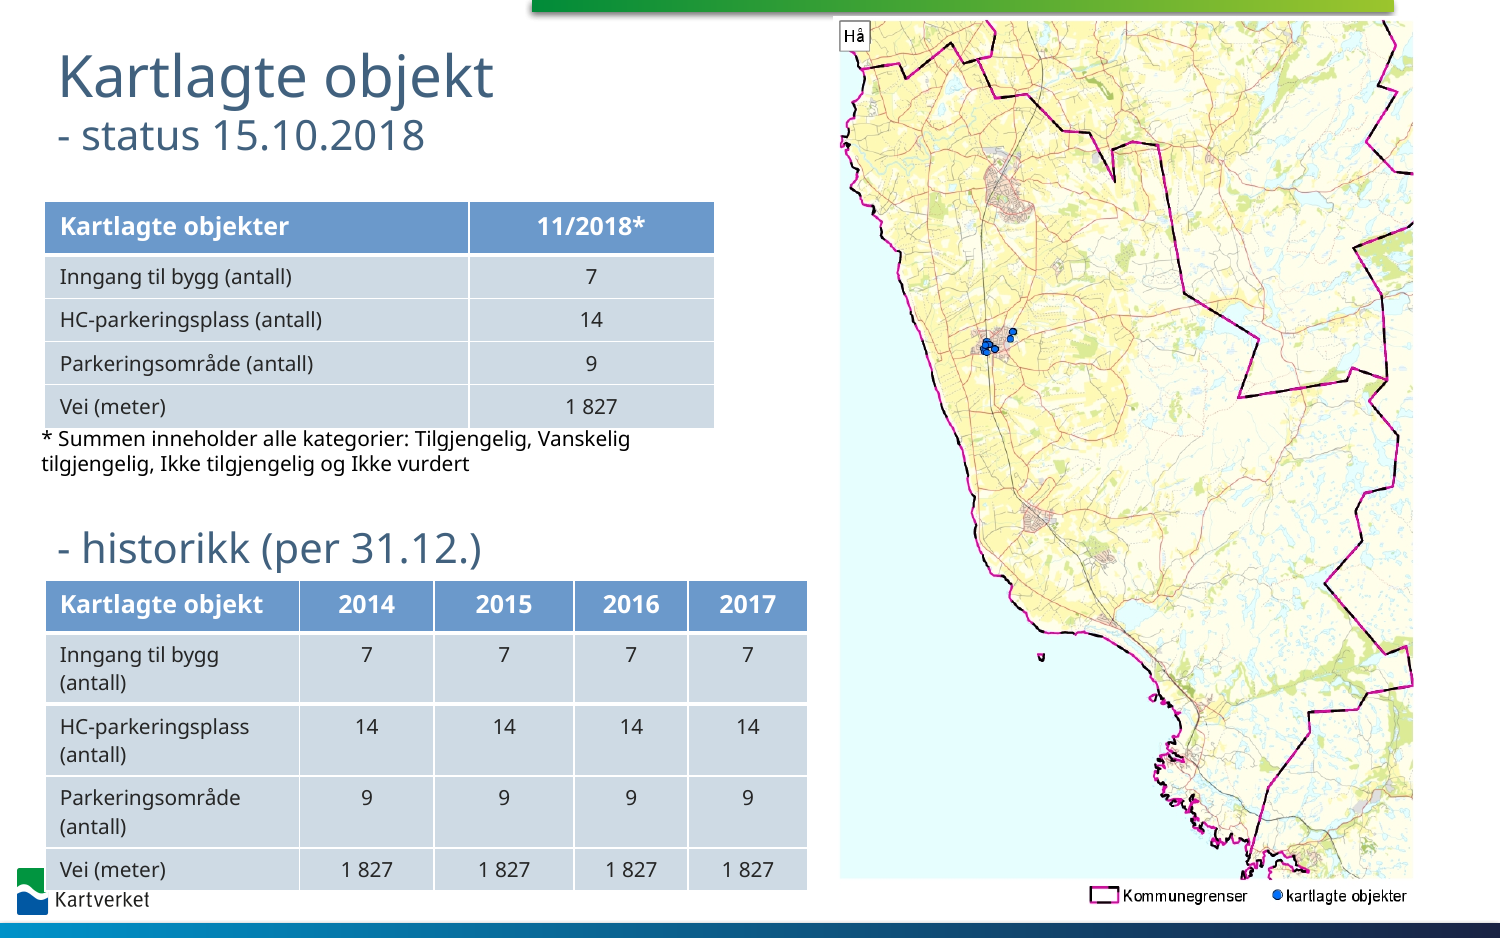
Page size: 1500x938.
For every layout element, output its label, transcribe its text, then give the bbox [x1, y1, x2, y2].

table_cell 1 827 [689, 849, 807, 890]
text_box * Summen inneholder alle kategorier: Tilgjengelig, Vanskelig tilgjengelig, Ikke tilgjengelig og Ikke vurdert [26, 417, 711, 483]
table_cell 14 [435, 706, 573, 775]
table_header 2015 [435, 581, 573, 631]
table_header 2014 [300, 581, 433, 631]
table_cell Vei (meter) [46, 849, 299, 890]
table_cell 7 [689, 635, 807, 702]
table_cell 14 [575, 706, 687, 775]
table_cell 1 827 [435, 849, 573, 890]
table_header 2016 [575, 581, 687, 631]
table_cell Parkeringsområde (antall) [45, 342, 468, 384]
table_cell HC-parkeringsplass (antall) [46, 706, 299, 775]
table_cell 1 827 [470, 385, 714, 428]
table_cell 14 [689, 706, 807, 775]
table_cell Inngang til bygg (antall) [45, 257, 468, 298]
table_cell 1 827 [300, 849, 433, 890]
table_cell Inngang til bygg (antall) [46, 635, 299, 702]
table_cell 9 [300, 777, 433, 847]
table_header Kartlagte objekt [46, 581, 299, 631]
table_cell 14 [300, 706, 433, 775]
table_header 11/2018* [470, 202, 714, 253]
table_cell 7 [575, 635, 687, 702]
table_cell 14 [470, 299, 714, 341]
table_cell Vei (meter) [45, 385, 468, 417]
picture [833, 16, 1419, 913]
table_header 2017 [689, 581, 807, 631]
table_cell HC-parkeringsplass (antall) [45, 299, 468, 341]
text_box Kartlagte objekt - status 15.10.2018 [42, 24, 828, 167]
table_cell 7 [470, 257, 714, 298]
table_cell 7 [435, 635, 573, 702]
table_cell 9 [435, 777, 573, 847]
table_cell 9 [689, 777, 807, 847]
text_box - historikk (per 31.12.) [42, 496, 828, 580]
table_cell 1 827 [575, 849, 687, 890]
table_cell 7 [300, 635, 433, 702]
table_cell 9 [470, 342, 714, 384]
table_cell Parkeringsområde (antall) [46, 777, 299, 847]
table_cell 9 [575, 777, 687, 847]
table_header Kartlagte objekter [45, 202, 468, 253]
